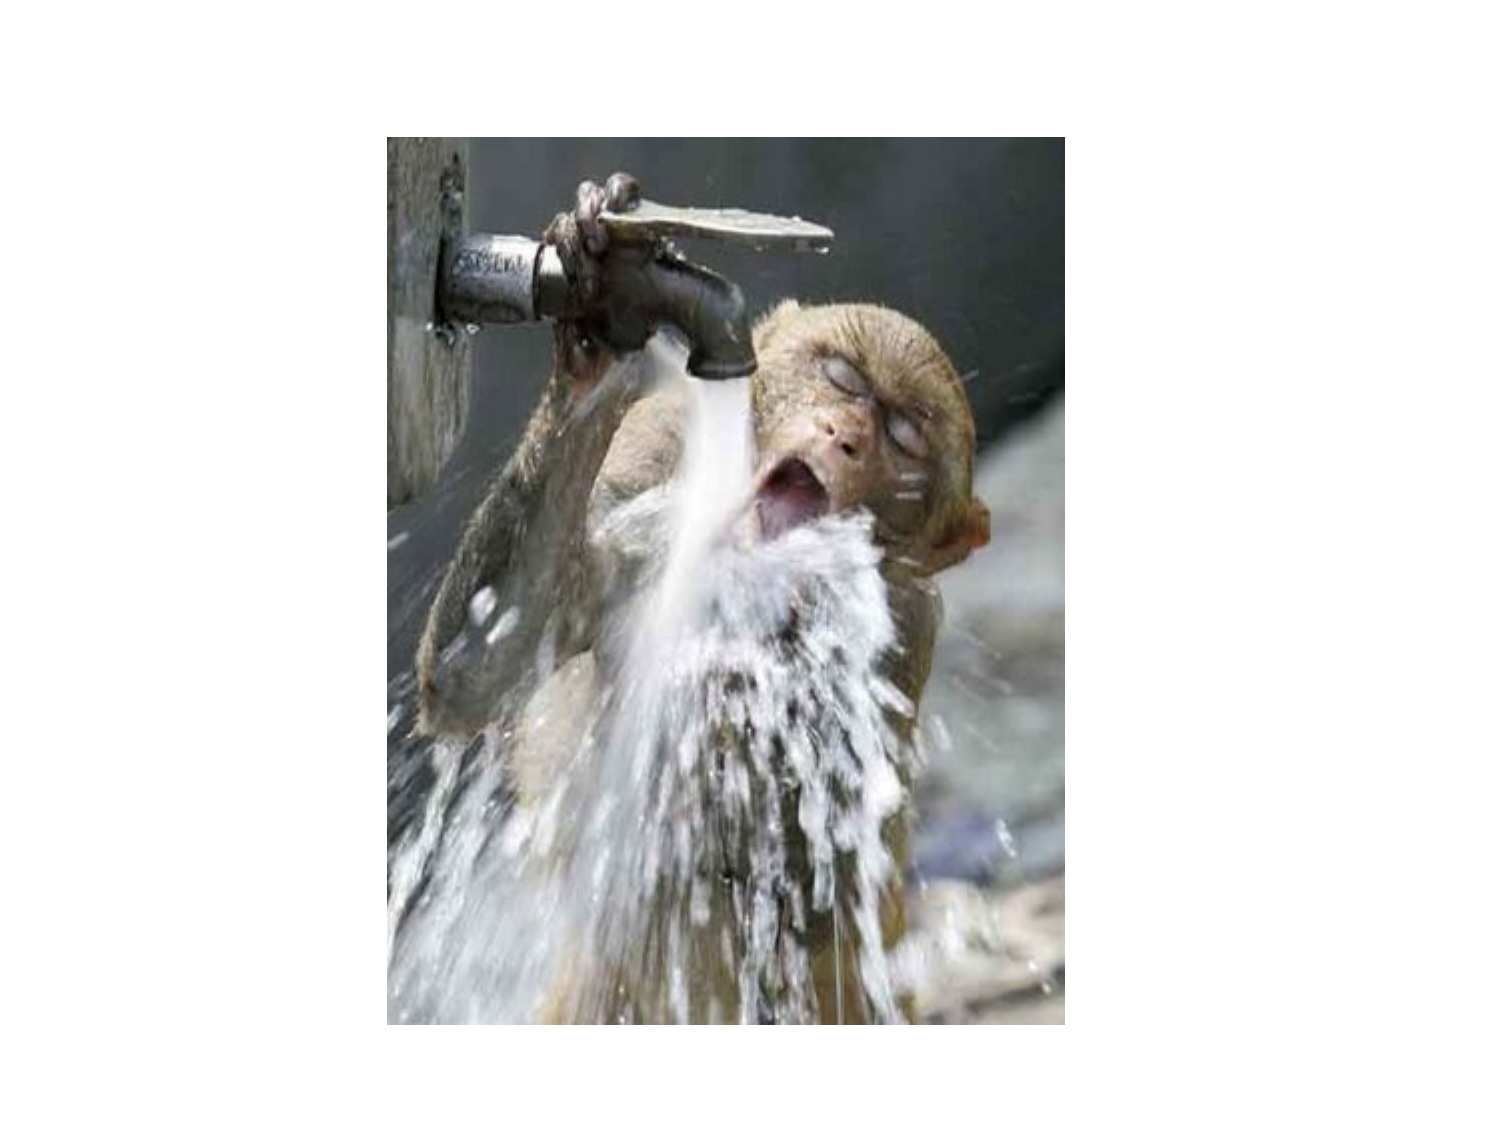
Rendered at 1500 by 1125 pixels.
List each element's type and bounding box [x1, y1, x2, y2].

list [387, 137, 1066, 1026]
